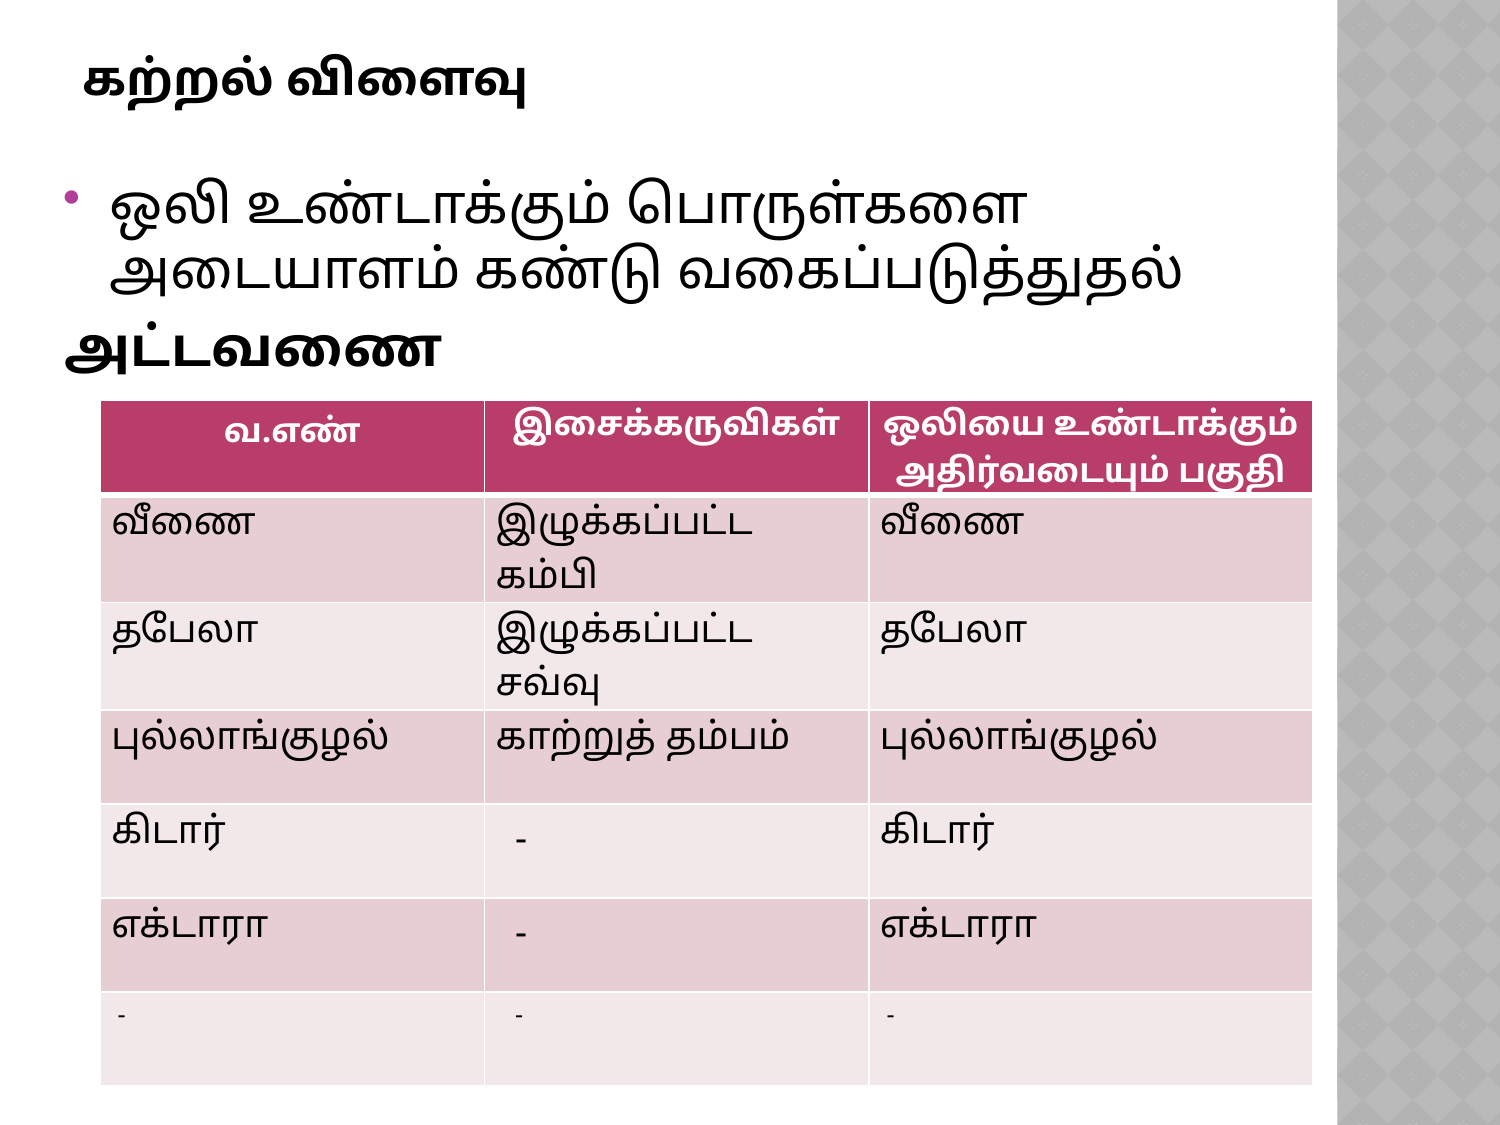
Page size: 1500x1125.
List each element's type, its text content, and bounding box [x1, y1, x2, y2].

title கற்றல் விளைவு [75, 45, 1300, 162]
table_cell புல்லாங்குழல் [101, 711, 484, 803]
table_cell - [101, 993, 484, 1085]
table_cell - [870, 993, 1312, 1085]
table_cell - [485, 805, 868, 897]
table_cell தபேலா [870, 603, 1312, 709]
table_cell கிடார் [101, 805, 484, 897]
table_header வ.எண் [101, 401, 484, 492]
table_header ஒலியை உண்டாக்கும் அதிர்வடையும் பகுதி [870, 401, 1312, 492]
table_header இசைக்கருவிகள் [485, 401, 868, 492]
table_cell காற்றுத் தம்பம் [485, 711, 868, 803]
table_cell - [485, 899, 868, 991]
table_cell புல்லாங்குழல் [870, 711, 1312, 803]
table_cell இழுக்கப்பட்ட கம்பி [485, 498, 868, 602]
table_cell வீணை [101, 498, 484, 602]
list ஒலி உண்டாக்கும் பொருள்களை அடையாளம் கண்டு வகைப்படுத்துதல் அட்டவணை [50, 162, 1300, 1062]
table_cell - [485, 993, 868, 1085]
table_cell தபேலா [101, 603, 484, 709]
table_cell எக்டாரா [101, 899, 484, 991]
table_cell வீணை [870, 498, 1312, 602]
table_cell கிடார் [870, 805, 1312, 897]
table_cell இழுக்கப்பட்ட சவ்வு [485, 603, 868, 709]
table_cell எக்டாரா [870, 899, 1312, 991]
